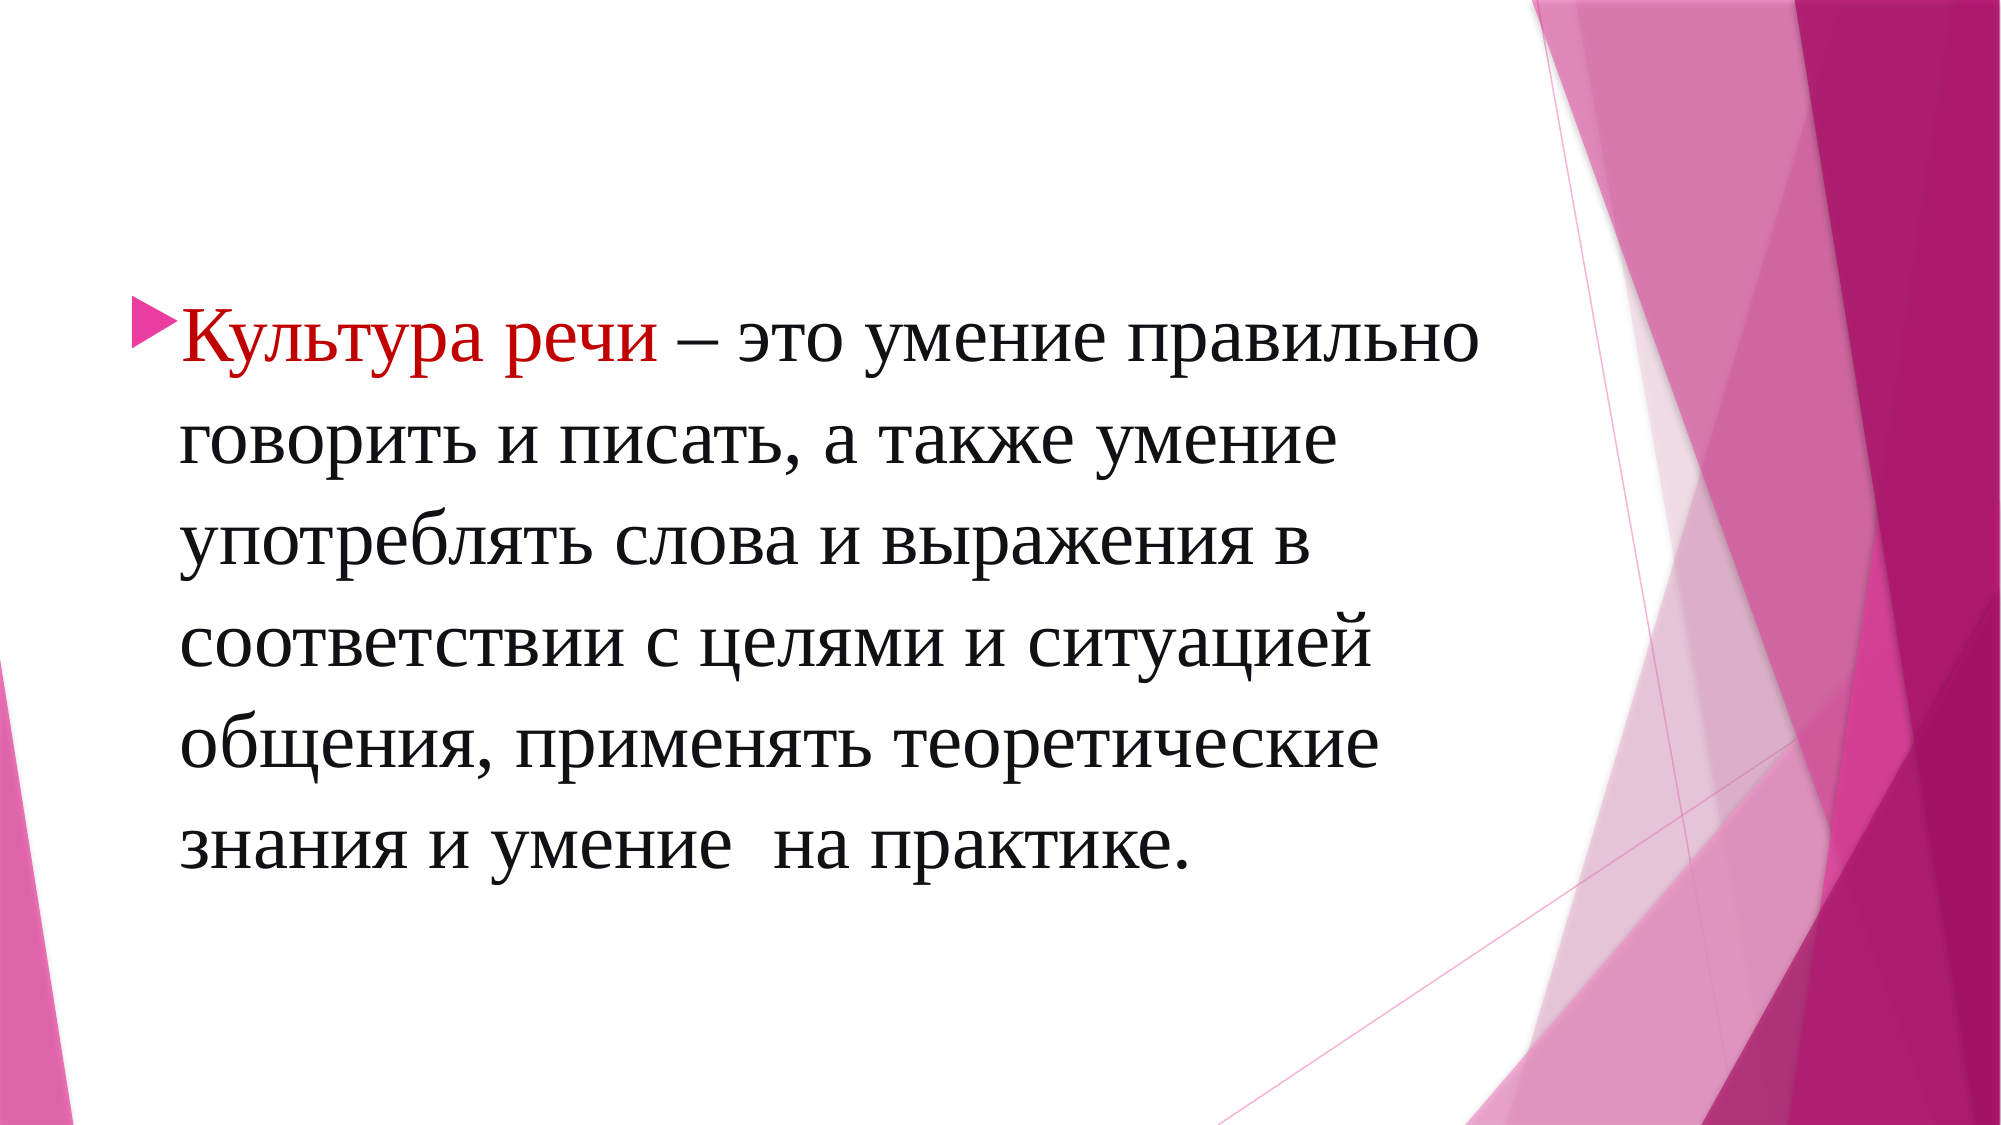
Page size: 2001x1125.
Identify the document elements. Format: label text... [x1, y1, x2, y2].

list Культура речи – это умение правильно говорить и писать, а также умение употреблять слова и выражения в соответствии с целями и ситуацией общения, применять теоретические знания и умение на практике. [111, 268, 1522, 991]
